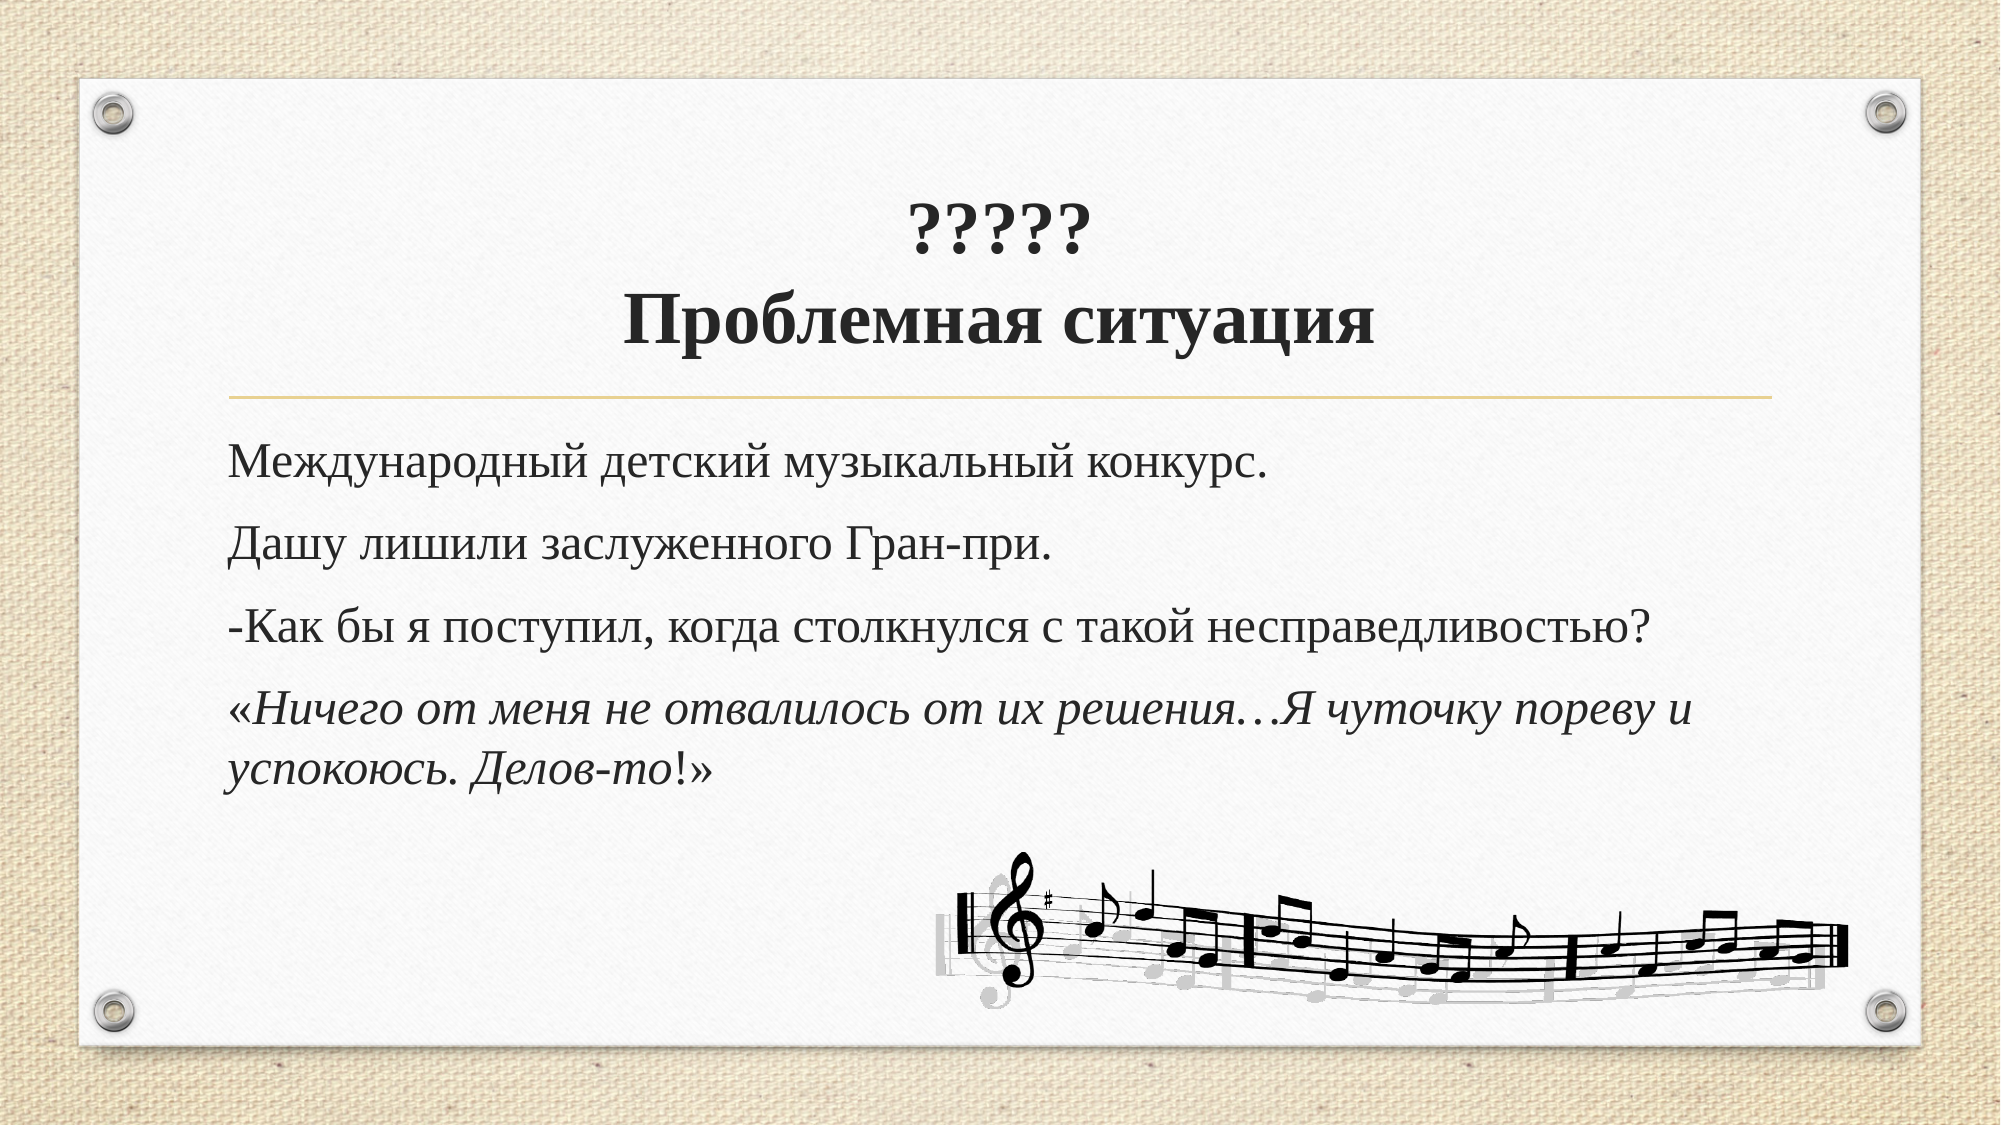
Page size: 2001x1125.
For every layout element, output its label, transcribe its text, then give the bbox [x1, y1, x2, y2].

list Международный детский музыкальный конкурс. Дашу лишили заслуженного Гран-при. -Как бы я поступил, когда столкнулся с такой несправедливостью? «Ничего от меня не отвалилось от их решения…Я чуточку пореву и успокоюсь. Делов-то!» [212, 419, 1788, 964]
picture [0, 0, 2001, 1125]
title ????? Проблемная ситуация [212, 161, 1788, 375]
